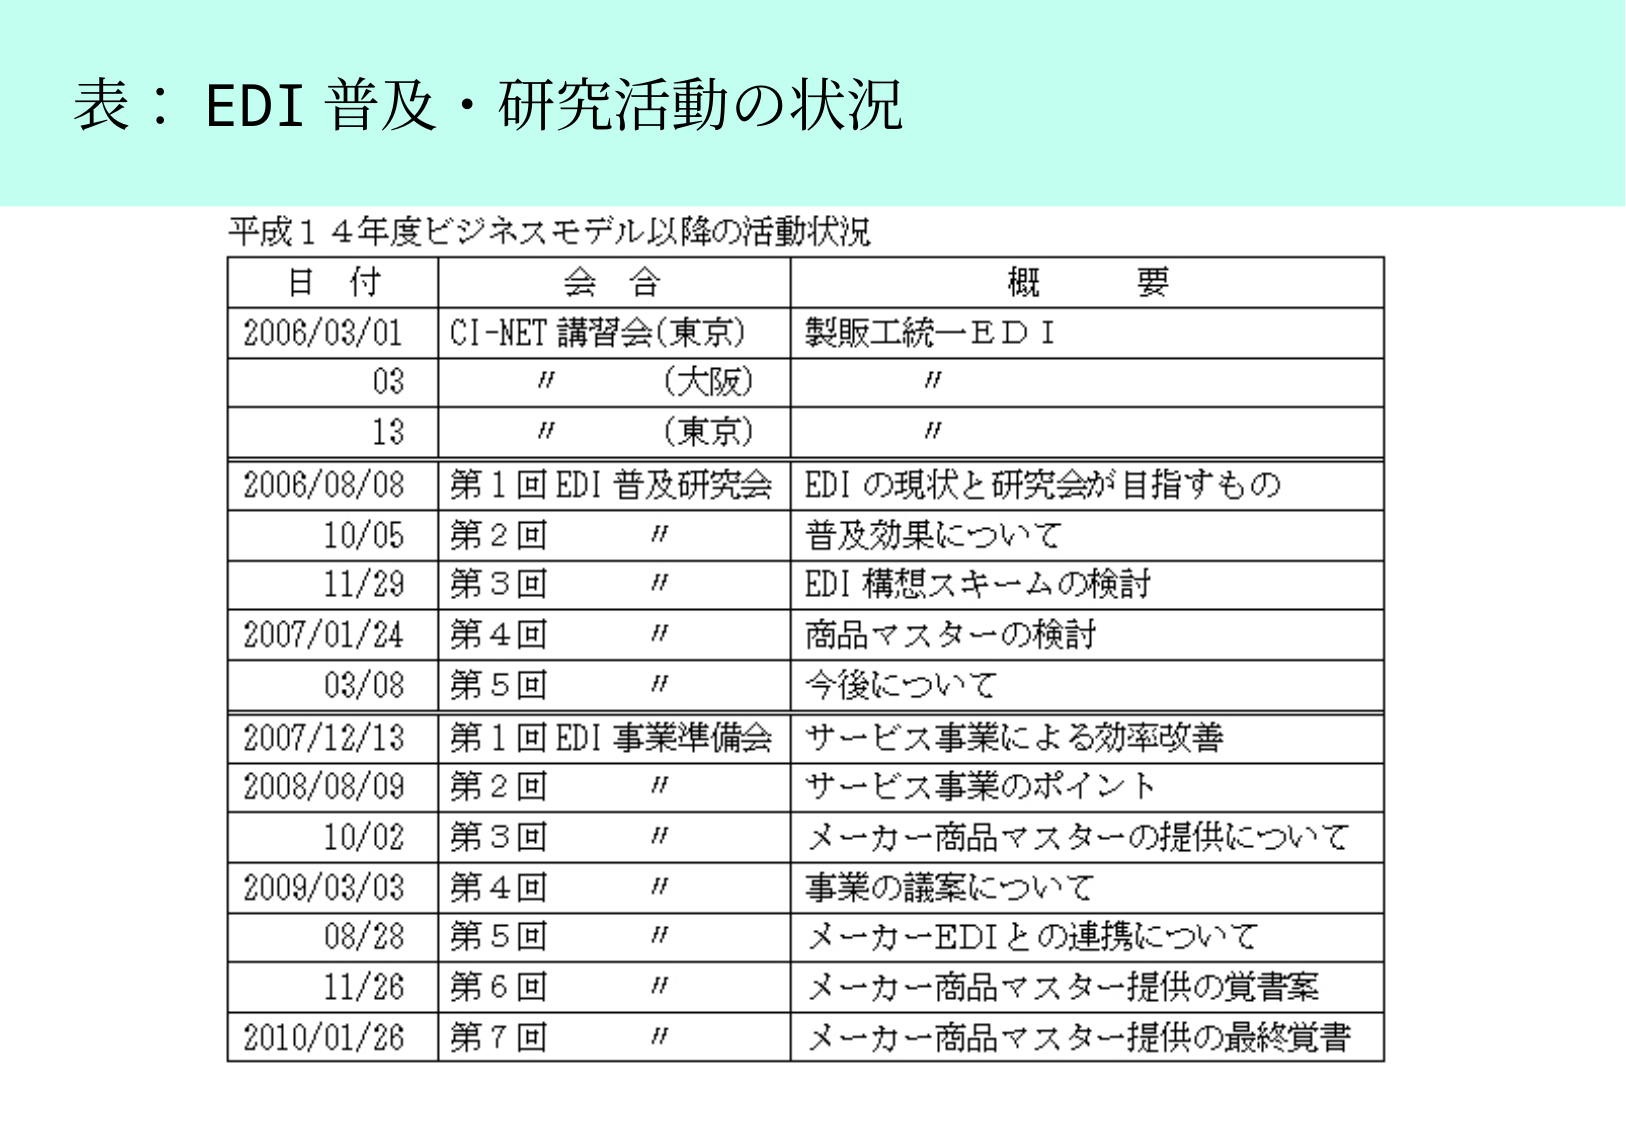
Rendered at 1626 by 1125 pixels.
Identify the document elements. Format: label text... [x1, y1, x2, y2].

picture [209, 206, 1416, 1087]
title 表：EDI普及・研究活動の状況 [0, 0, 1625, 207]
